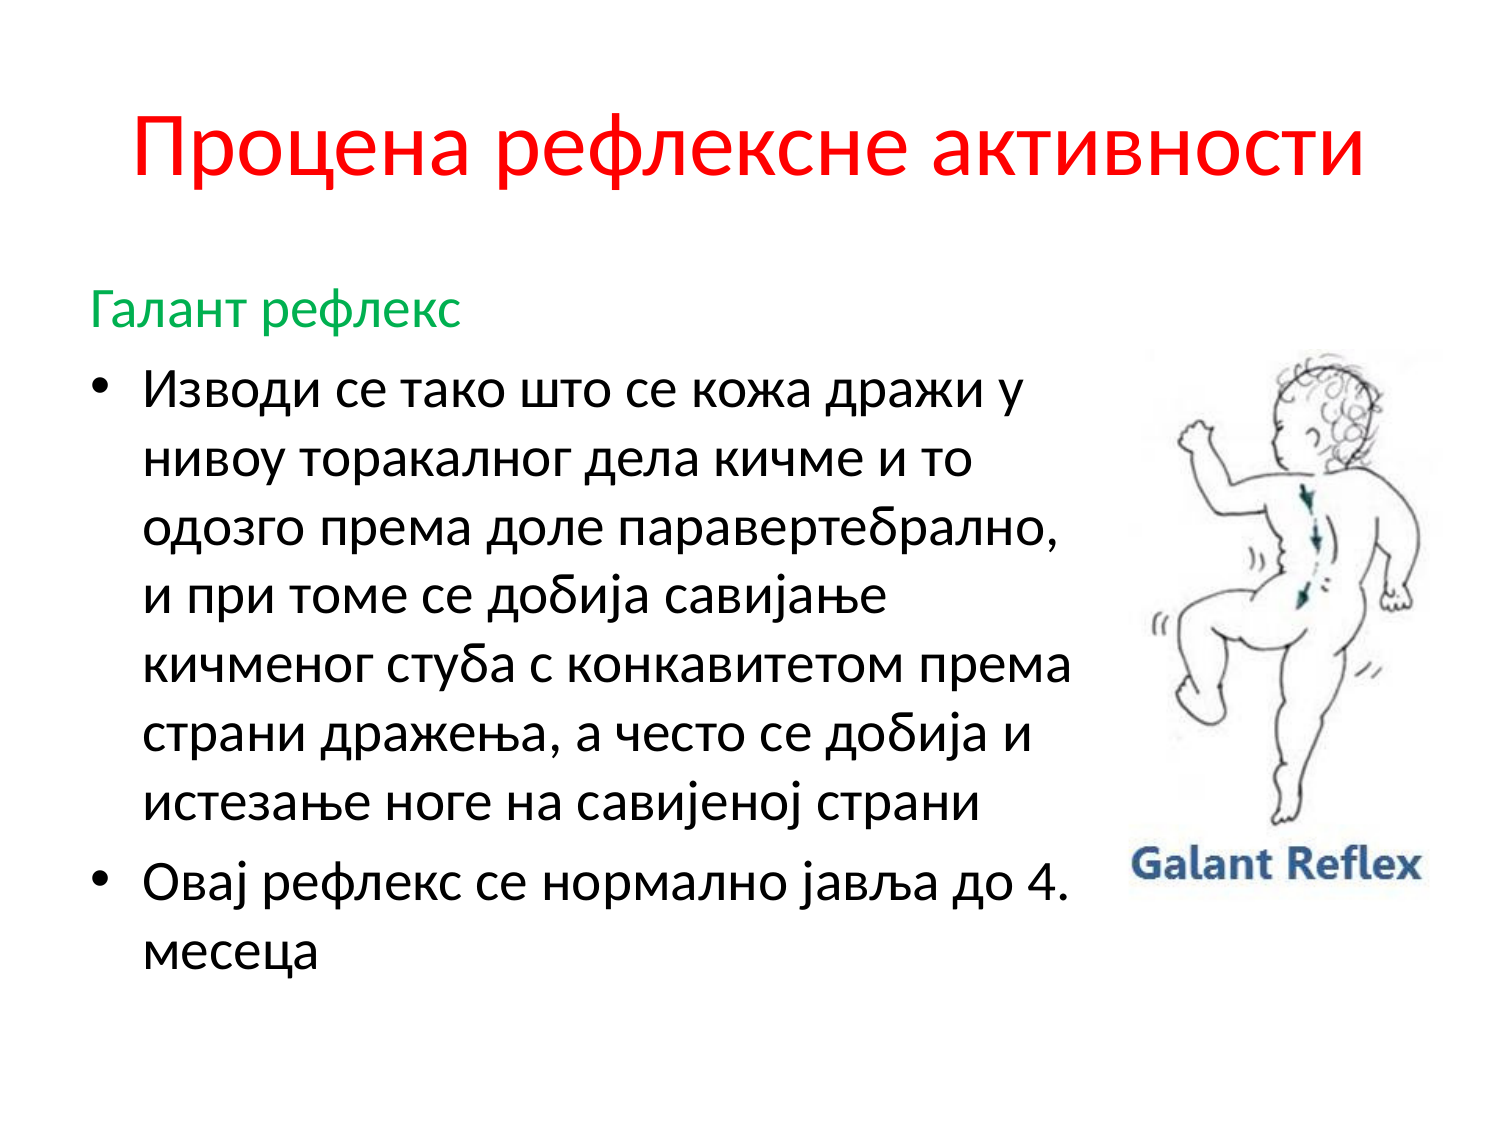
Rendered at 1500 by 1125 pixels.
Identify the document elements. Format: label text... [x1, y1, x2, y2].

title Процена рефлексне активности [75, 45, 1425, 233]
picture [1104, 349, 1461, 918]
list Галант рефлекс Изводи се тако што се кожа дражи у нивоу торакалног дела кичме и то одозго према доле паравертебрално, и при томе се добија савијање кичменог стуба с конкавитетом према страни дражења, а често се добија и истезање ноге на савијеној страни Овај рефлекс се нормално јавља до 4. месеца [75, 262, 1117, 1005]
